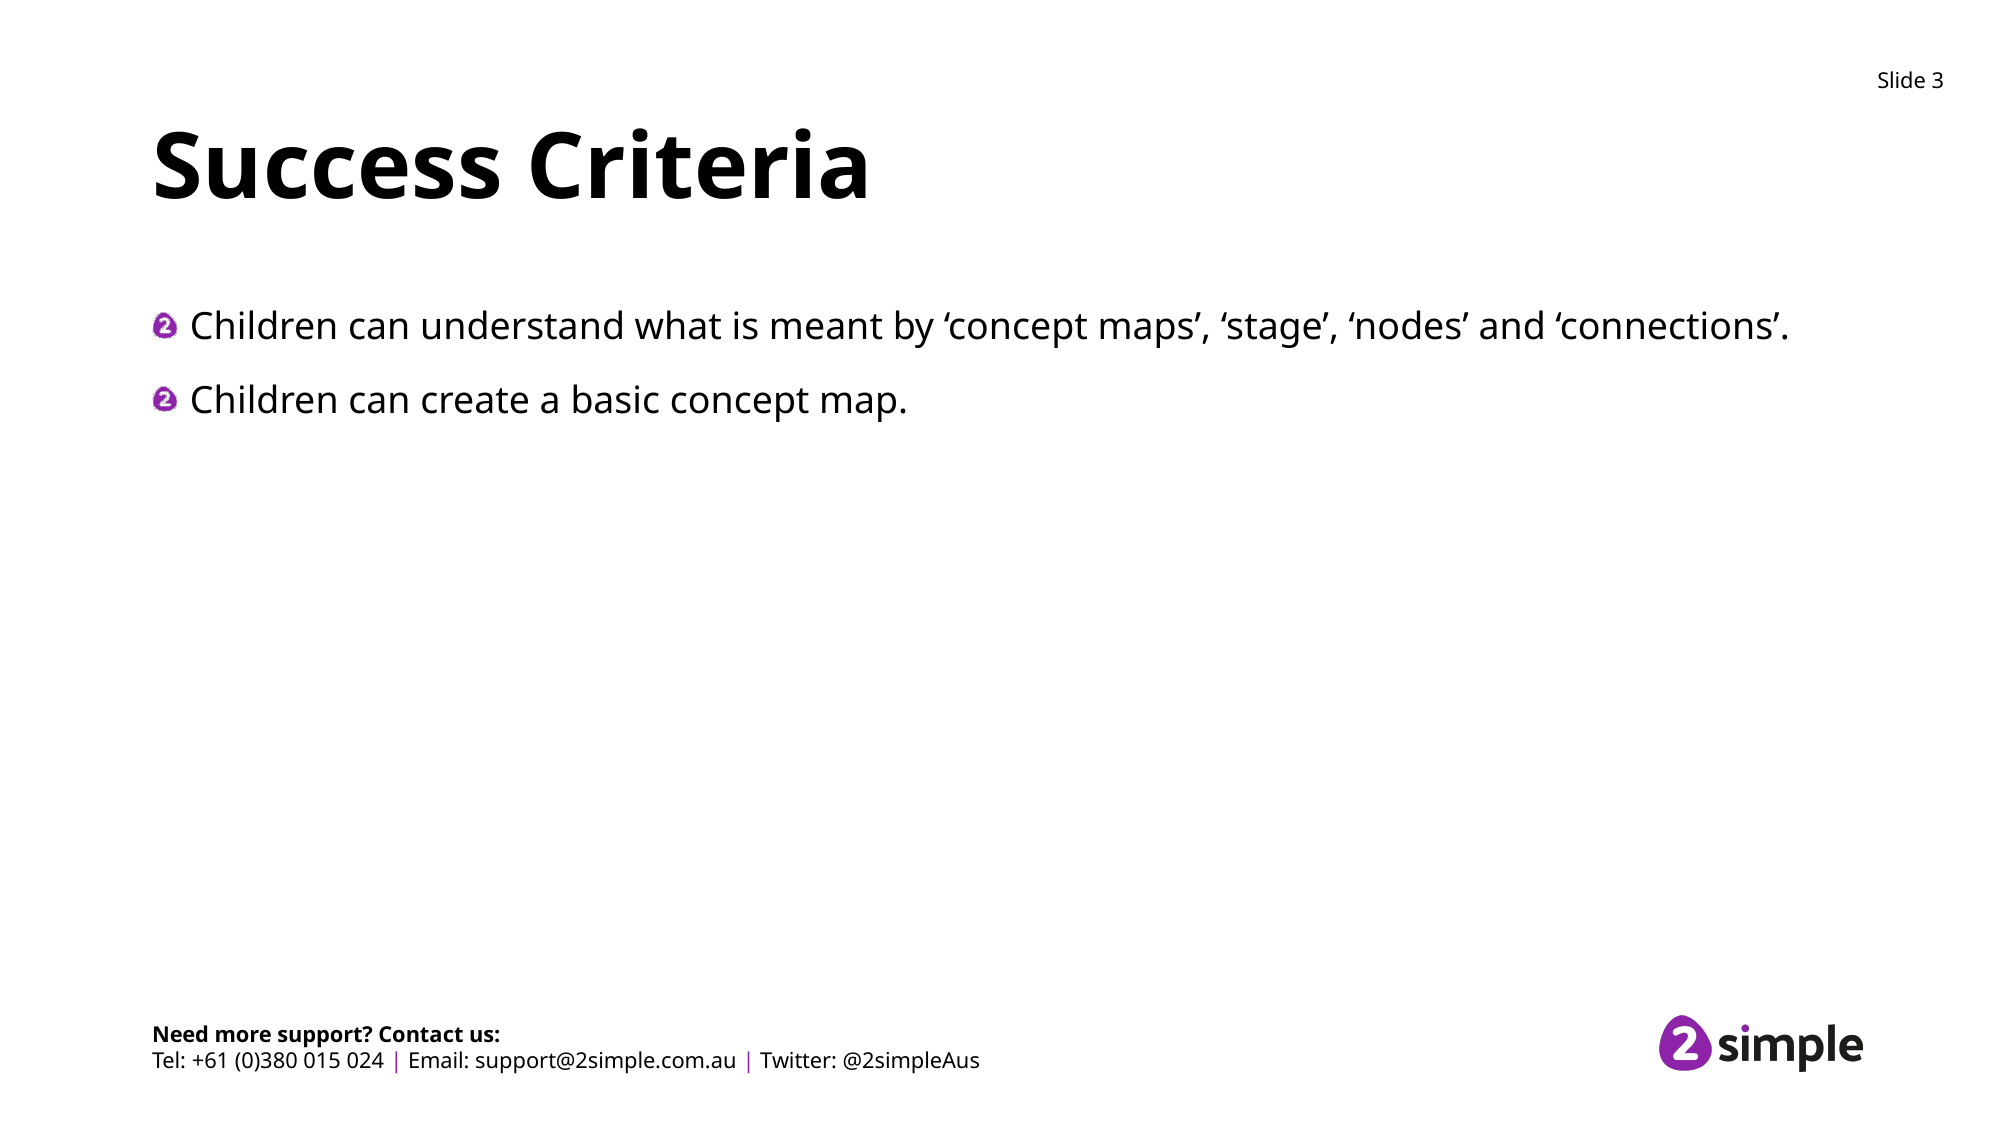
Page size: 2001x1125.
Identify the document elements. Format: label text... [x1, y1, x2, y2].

text_box Need more support? Contact us: Tel: +61 (0)380 015 024 | Email: support@2simple.com.au | Twitter: @2simpleAus [137, 1013, 1863, 1081]
picture [152, 311, 177, 339]
picture [152, 385, 177, 412]
title Success Criteria [137, 59, 1863, 278]
picture [1659, 1015, 1863, 1073]
text_box Slide 3 [1862, 59, 1976, 101]
list Children can understand what is meant by ‘concept maps’, ‘stage’, ‘nodes’ and ‘connections’. Children can create a basic concept map. [137, 299, 1863, 1013]
